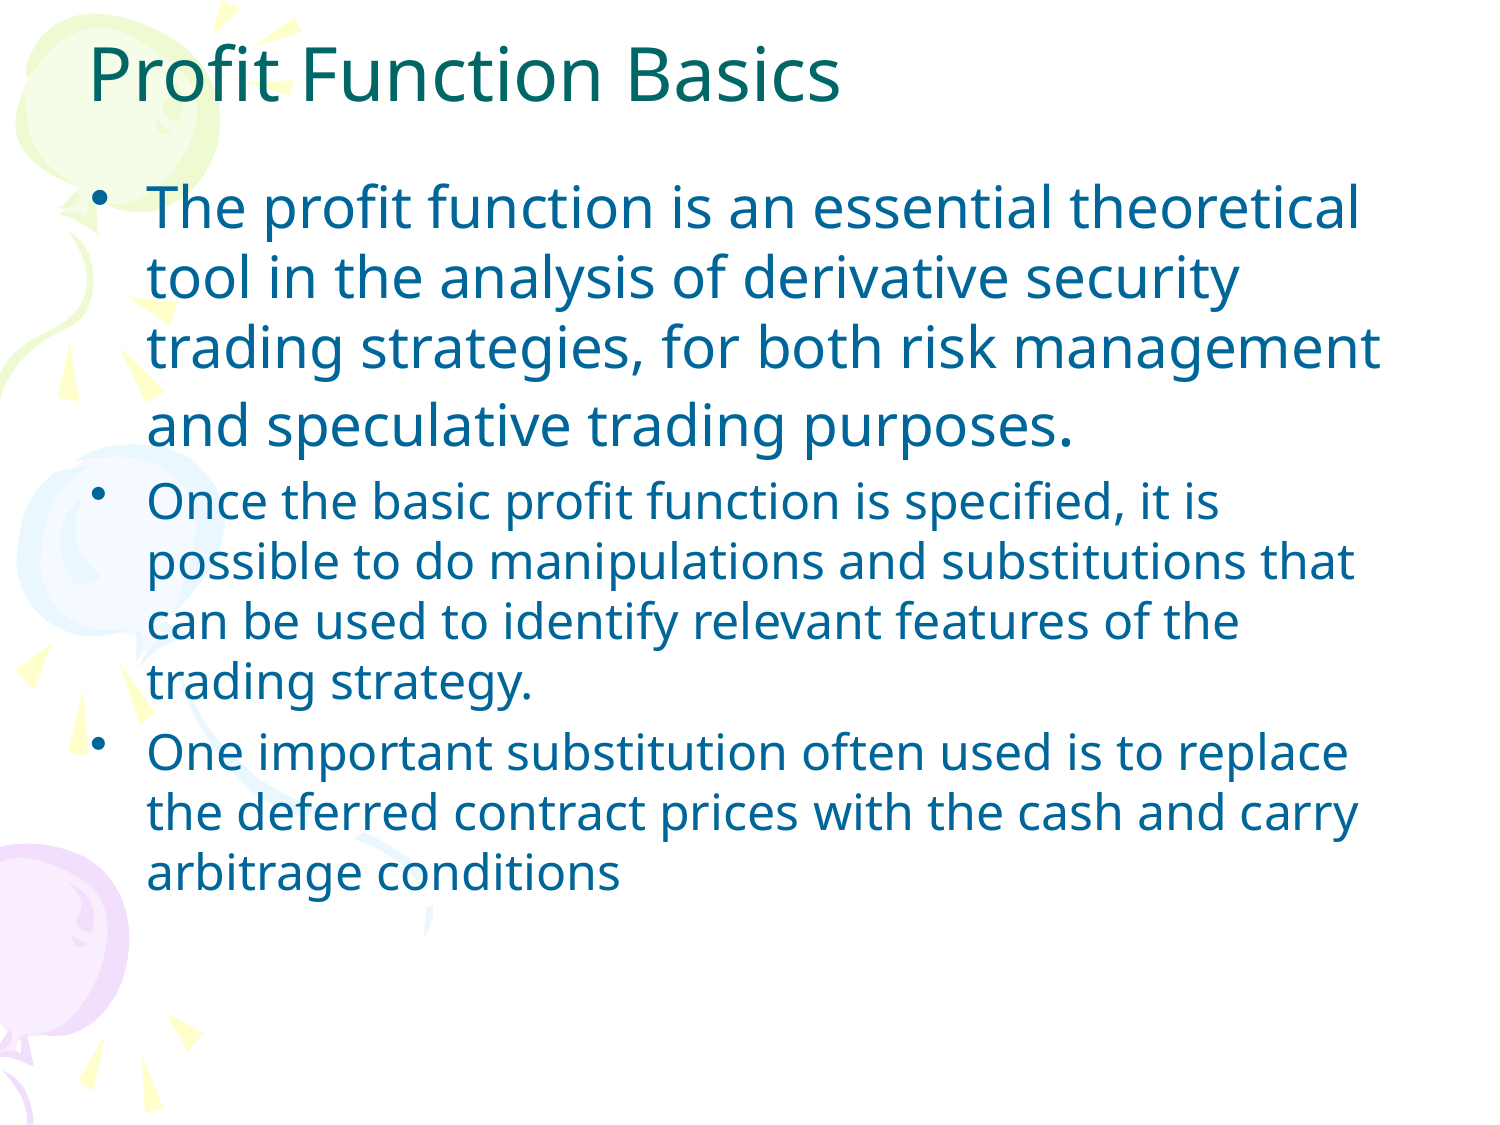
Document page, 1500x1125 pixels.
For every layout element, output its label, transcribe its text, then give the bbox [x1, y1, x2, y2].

title Profit Function Basics [72, 16, 1425, 125]
list The profit function is an essential theoretical tool in the analysis of derivative security trading strategies, for both risk management and speculative trading purposes. Once the basic profit function is specified, it is possible to do manipulations and substitutions that can be used to identify relevant features of the trading strategy. One important substitution often used is to replace the deferred contract prices with the cash and carry arbitrage conditions [75, 162, 1425, 994]
